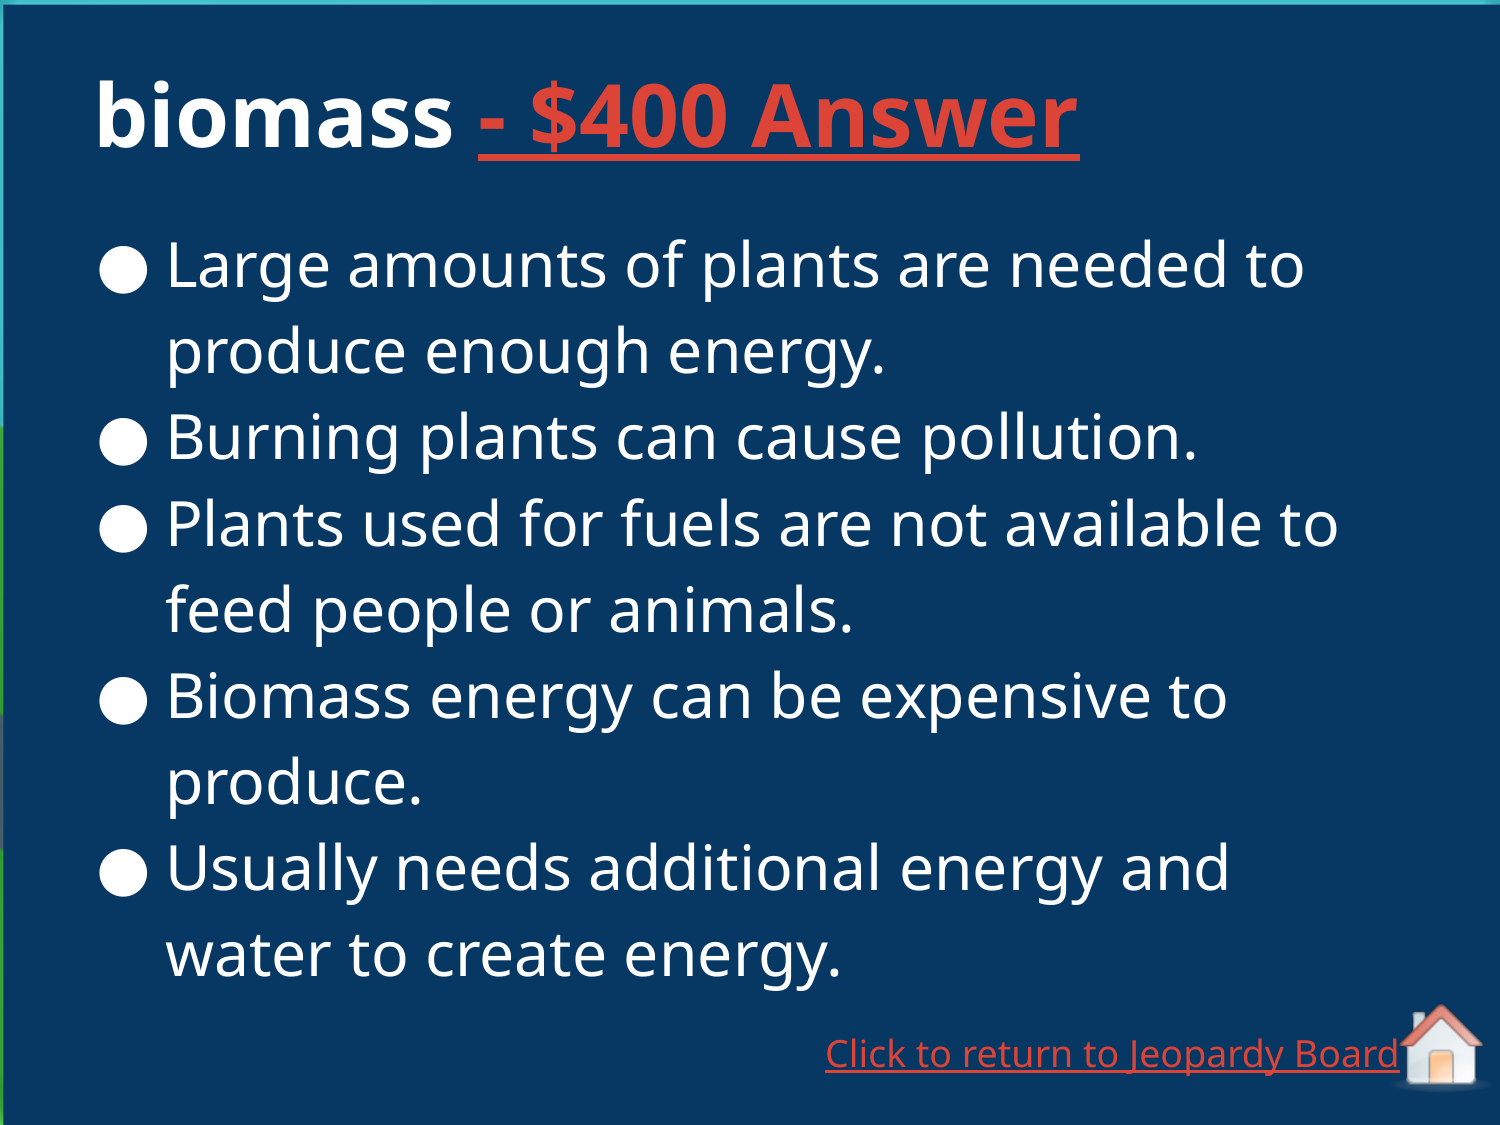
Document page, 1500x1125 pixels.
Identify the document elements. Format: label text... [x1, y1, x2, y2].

picture [1391, 993, 1492, 1095]
list Large amounts of plants are needed to produce enough energy. Burning plants can cause pollution. Plants used for fuels are not available to feed people or animals. Biomass energy can be expensive to produce. Usually needs additional energy and water to create energy. [75, 188, 1425, 1015]
text_box Click to return to Jeopardy Board [800, 993, 1425, 1117]
title biomass - $400 Answer [78, 45, 1429, 169]
text_box [3, 4, 1500, 1125]
picture [0, 0, 1500, 1125]
